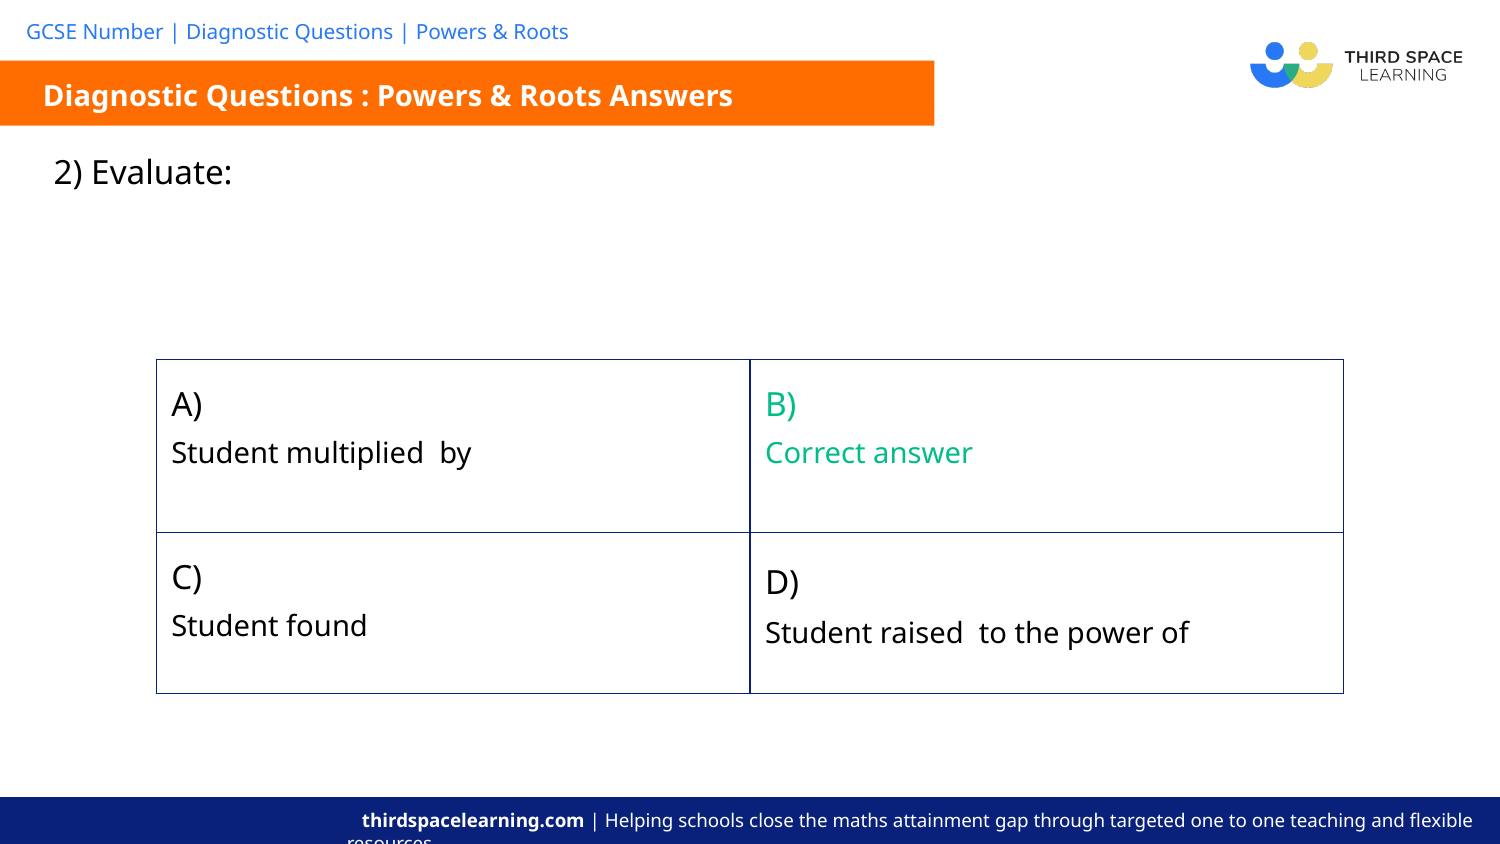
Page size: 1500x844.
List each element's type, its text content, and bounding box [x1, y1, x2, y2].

text_box Diagnostic Questions : Powers & Roots Answers [27, 61, 778, 127]
picture [1250, 33, 1465, 99]
